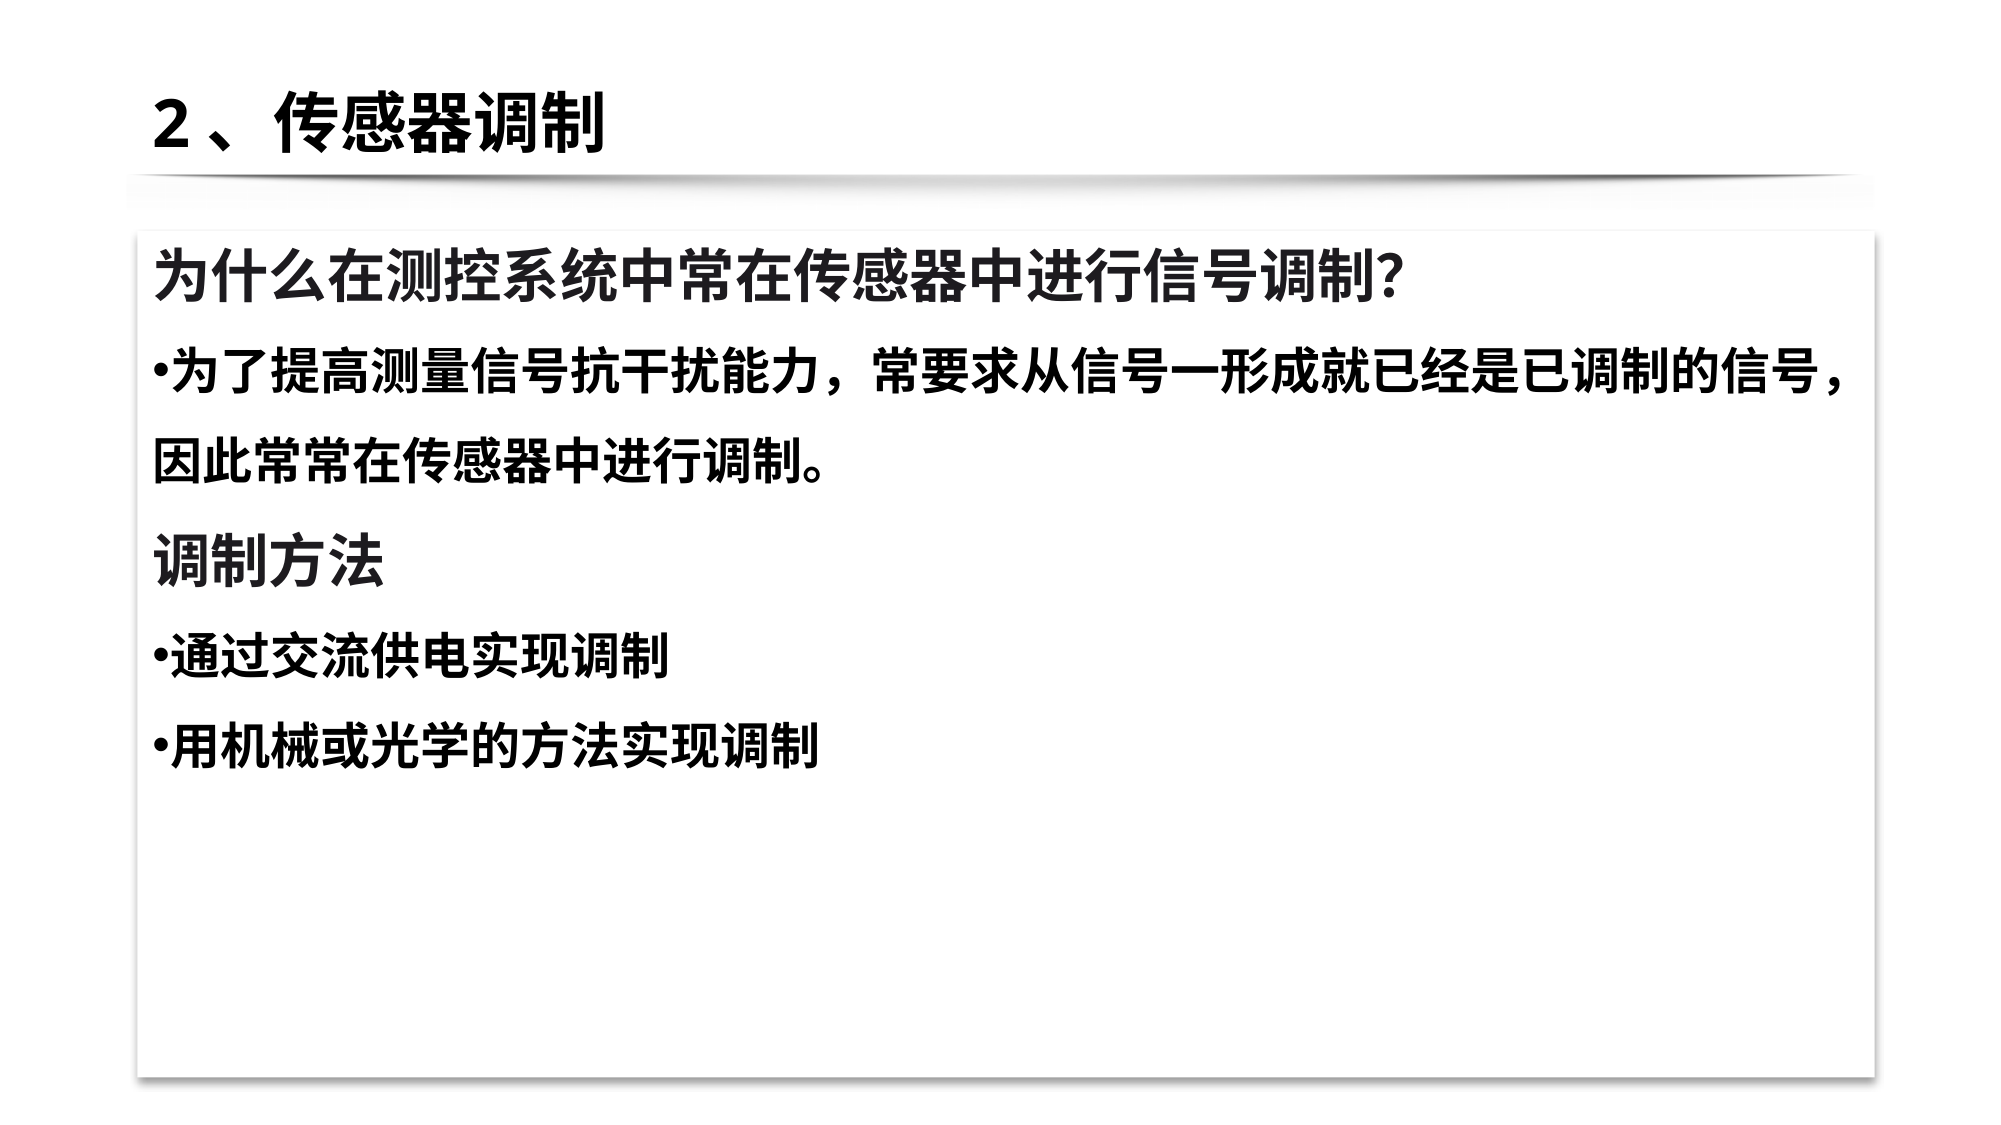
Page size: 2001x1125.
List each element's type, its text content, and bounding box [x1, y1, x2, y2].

picture [127, 175, 1874, 211]
title 2、传感器调制 [137, 77, 1863, 175]
list 为什么在测控系统中常在传感器中进行信号调制？ 为了提高测量信号抗干扰能力，常要求从信号一形成就已经是已调制的信号，因此常常在传感器中进行调制。 调制方法 通过交流供电实现调制 用机械或光学的方法实现调制 [137, 196, 1863, 1014]
